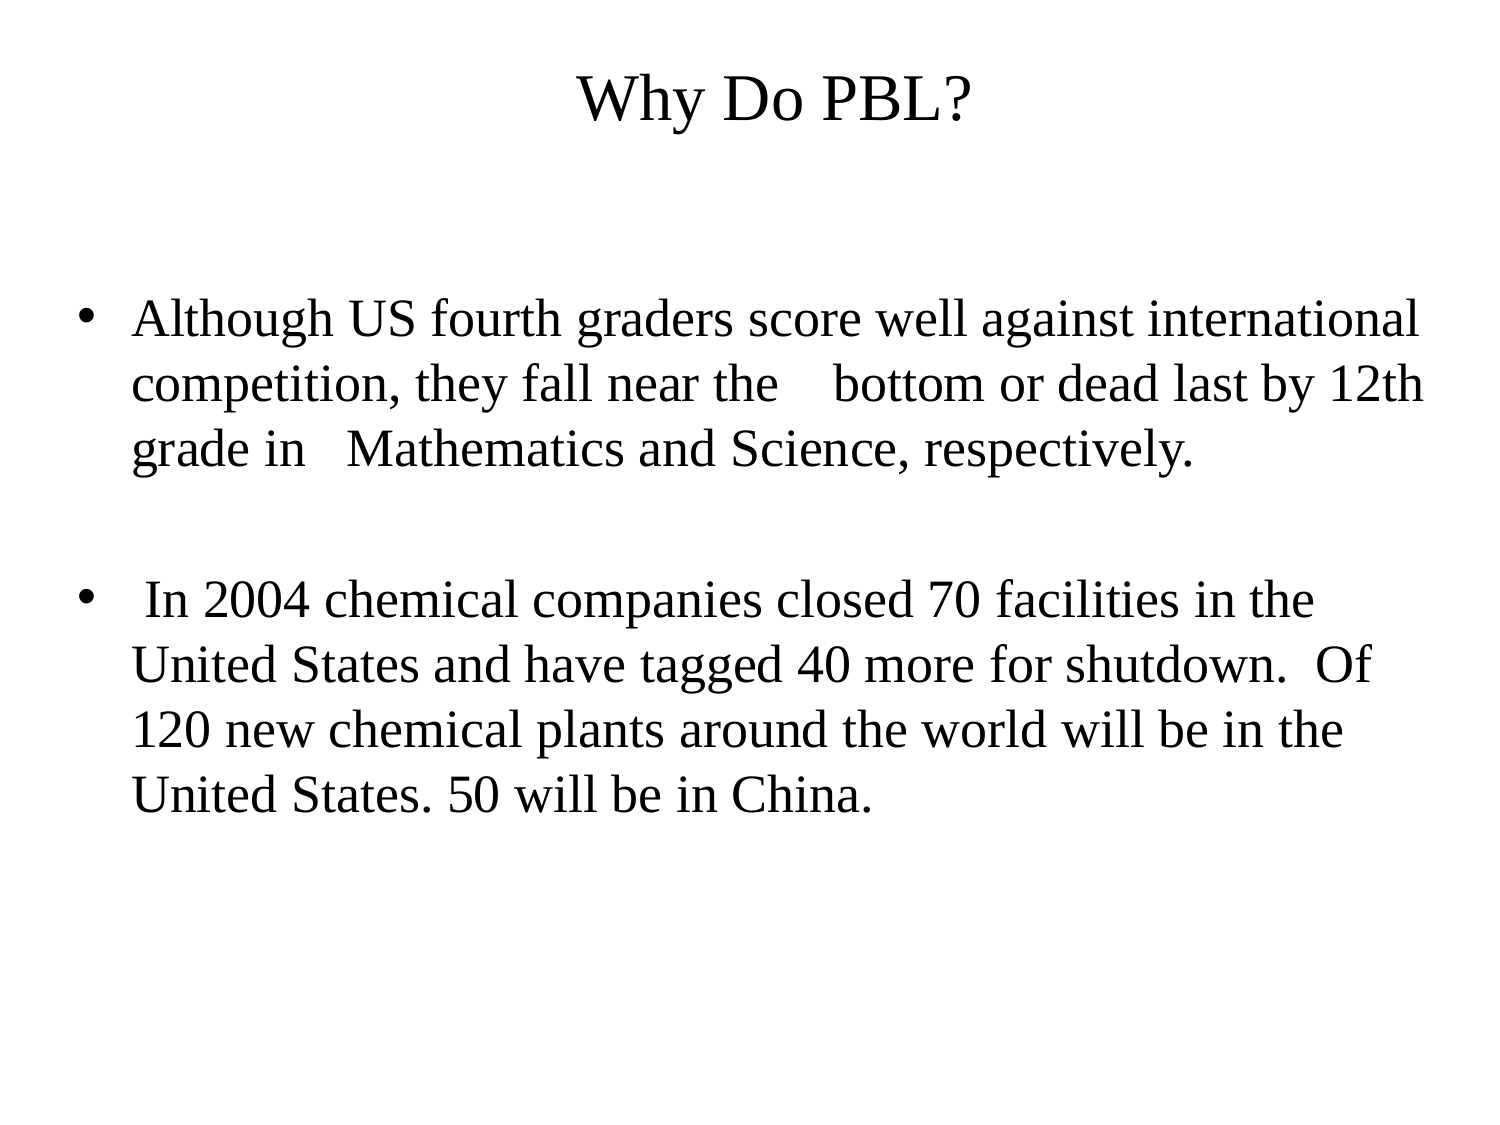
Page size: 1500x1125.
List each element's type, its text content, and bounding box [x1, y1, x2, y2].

title Why Do PBL? [125, 0, 1425, 188]
list Although US fourth graders score well against international competition, they fall near the bottom or dead last by 12th grade in Mathematics and Science, respectively. In 2004 chemical companies closed 70 facilities in the United States and have tagged 40 more for shutdown. Of 120 new chemical plants around the world will be in the United States. 50 will be in China. [62, 275, 1450, 886]
